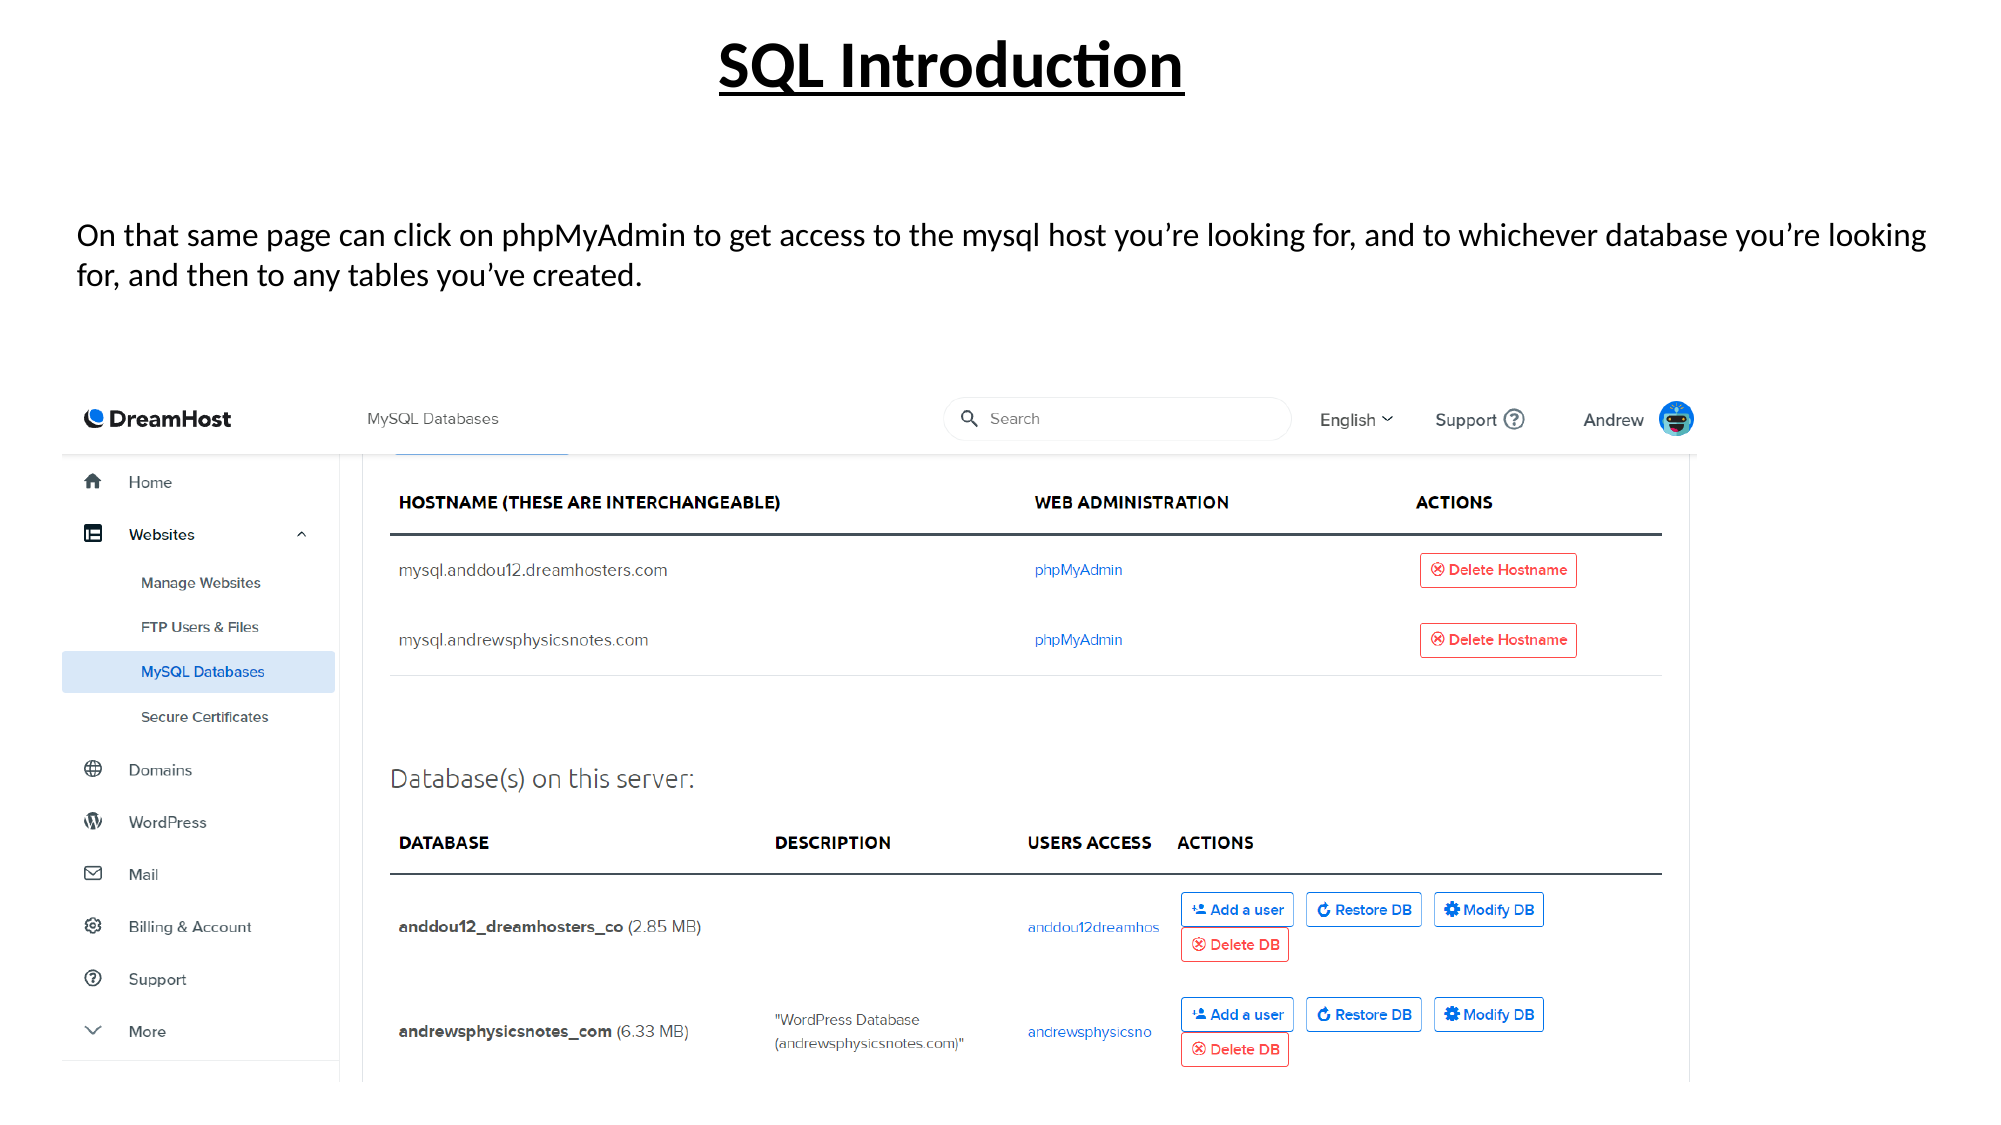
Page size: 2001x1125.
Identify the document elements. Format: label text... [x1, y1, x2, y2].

text_box SQL Introduction [704, 13, 1200, 109]
text_box On that same page can click on phpMyAdmin to get access to the mysql host you’re looking for, and to whichever database you’re looking for, and then to any tables you’ve created. [62, 206, 1955, 301]
picture [62, 393, 1697, 1082]
